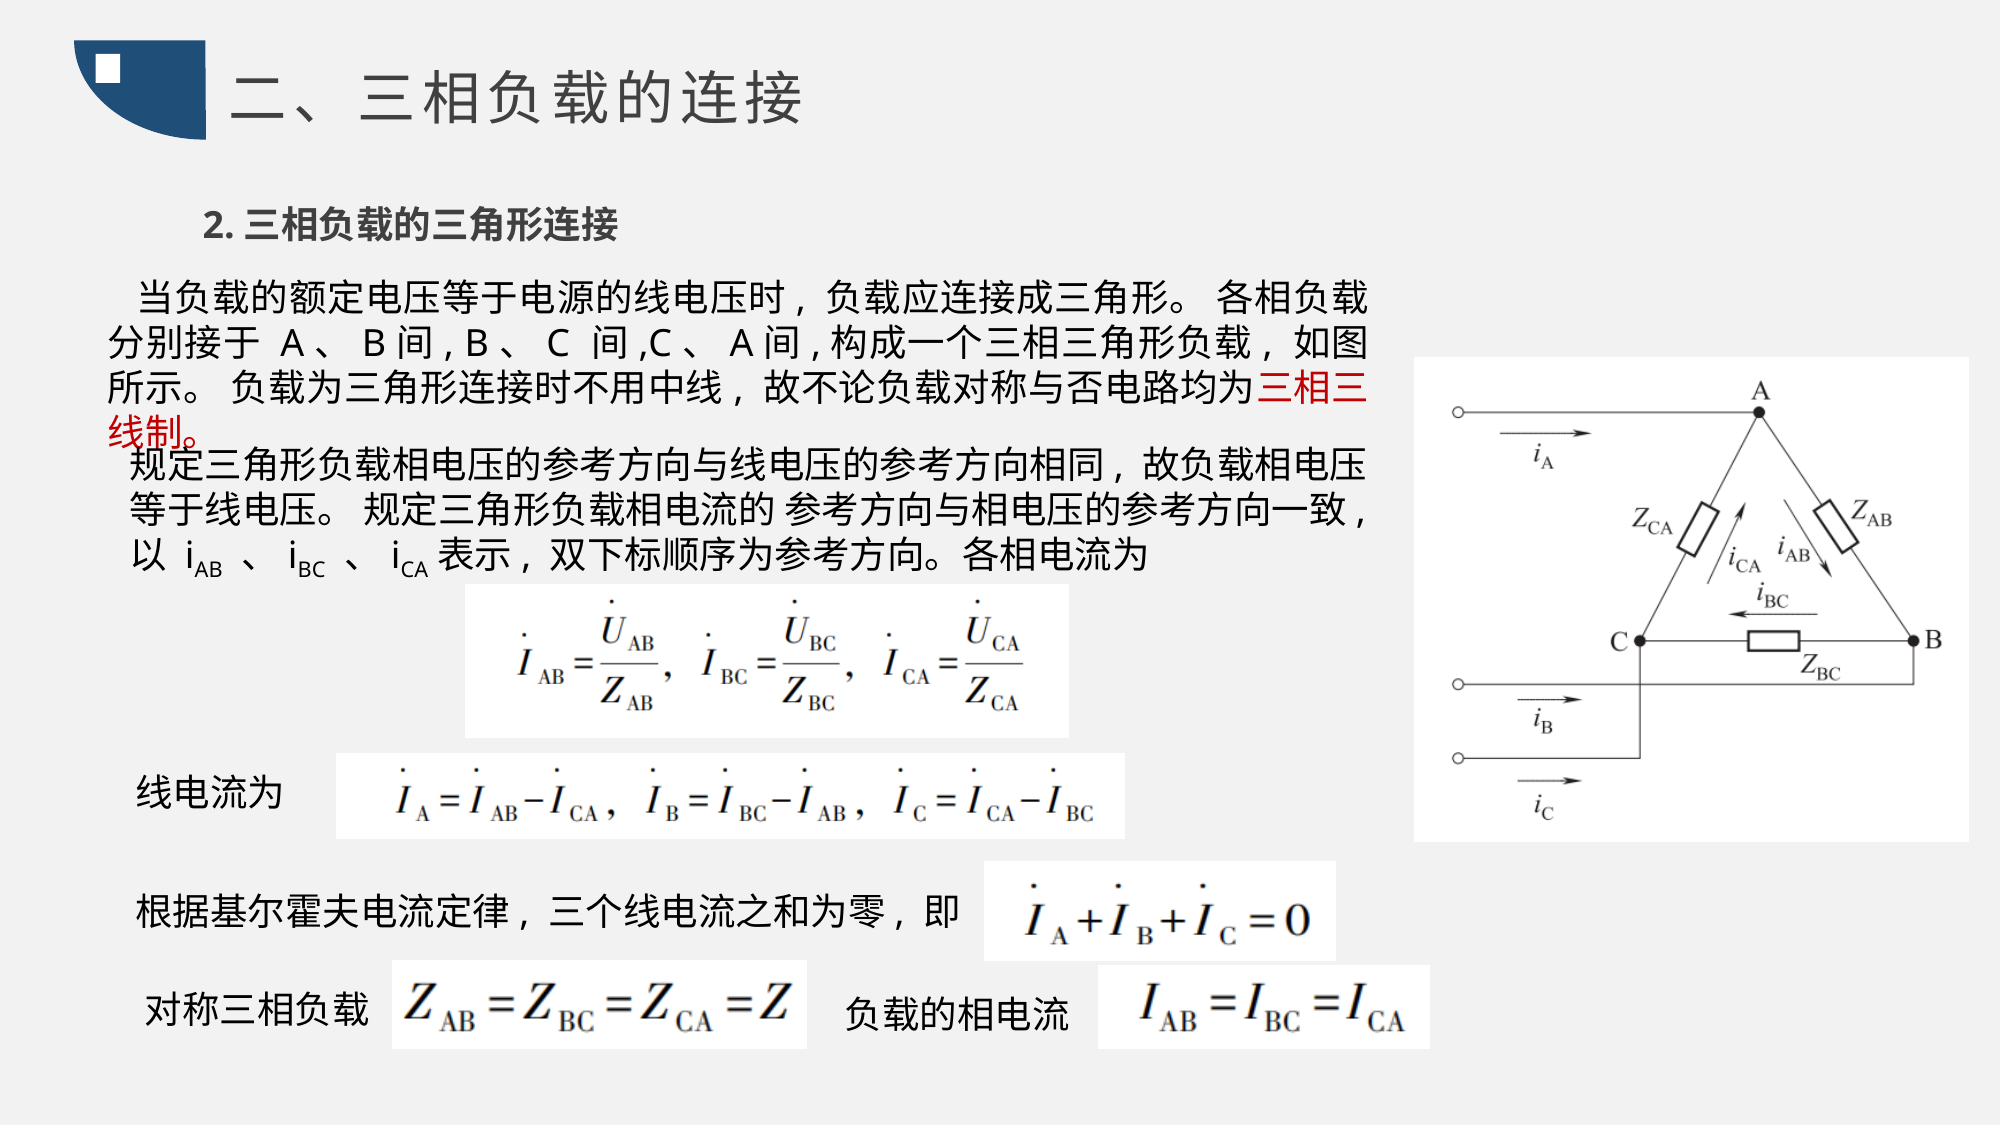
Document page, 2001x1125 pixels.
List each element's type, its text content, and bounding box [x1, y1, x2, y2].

text_box 线电流为 [120, 761, 336, 839]
text_box 对称三相负载 [129, 978, 392, 1039]
text_box 负载的相电流 [829, 983, 1097, 1044]
picture [465, 584, 1069, 738]
text_box 2.三相负载的三角形连接 [187, 171, 1834, 254]
picture [392, 960, 807, 1049]
picture [1097, 965, 1430, 1049]
text_box 规定三角形负载相电压的参考方向与线电压的参考方向相同, 故负载相电压等于线电压。 规定三角形负载相电流的 参考方向与相电压的参考方向一致, 以 iAB 、iBC 、iCA表示, 双下标顺序为参考方向。各相电流为 [115, 433, 1384, 590]
text_box 根据基尔霍夫电流定律, 三个线电流之和为零, 即 [120, 880, 984, 942]
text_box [74, 0, 1070, 140]
picture [336, 753, 1125, 839]
picture [984, 861, 1336, 961]
text_box 当负载的额定电压等于电源的线电压时, 负载应连接成三角形。 各相负载分别接于 A、B间, B、C 间,C、A间,构成一个三相三角形负载, 如图所示。 负载为三角形连接时不用中线, 故不论负载对称与否电路均为三相三线制。 [93, 266, 1384, 462]
picture [1414, 357, 1969, 842]
